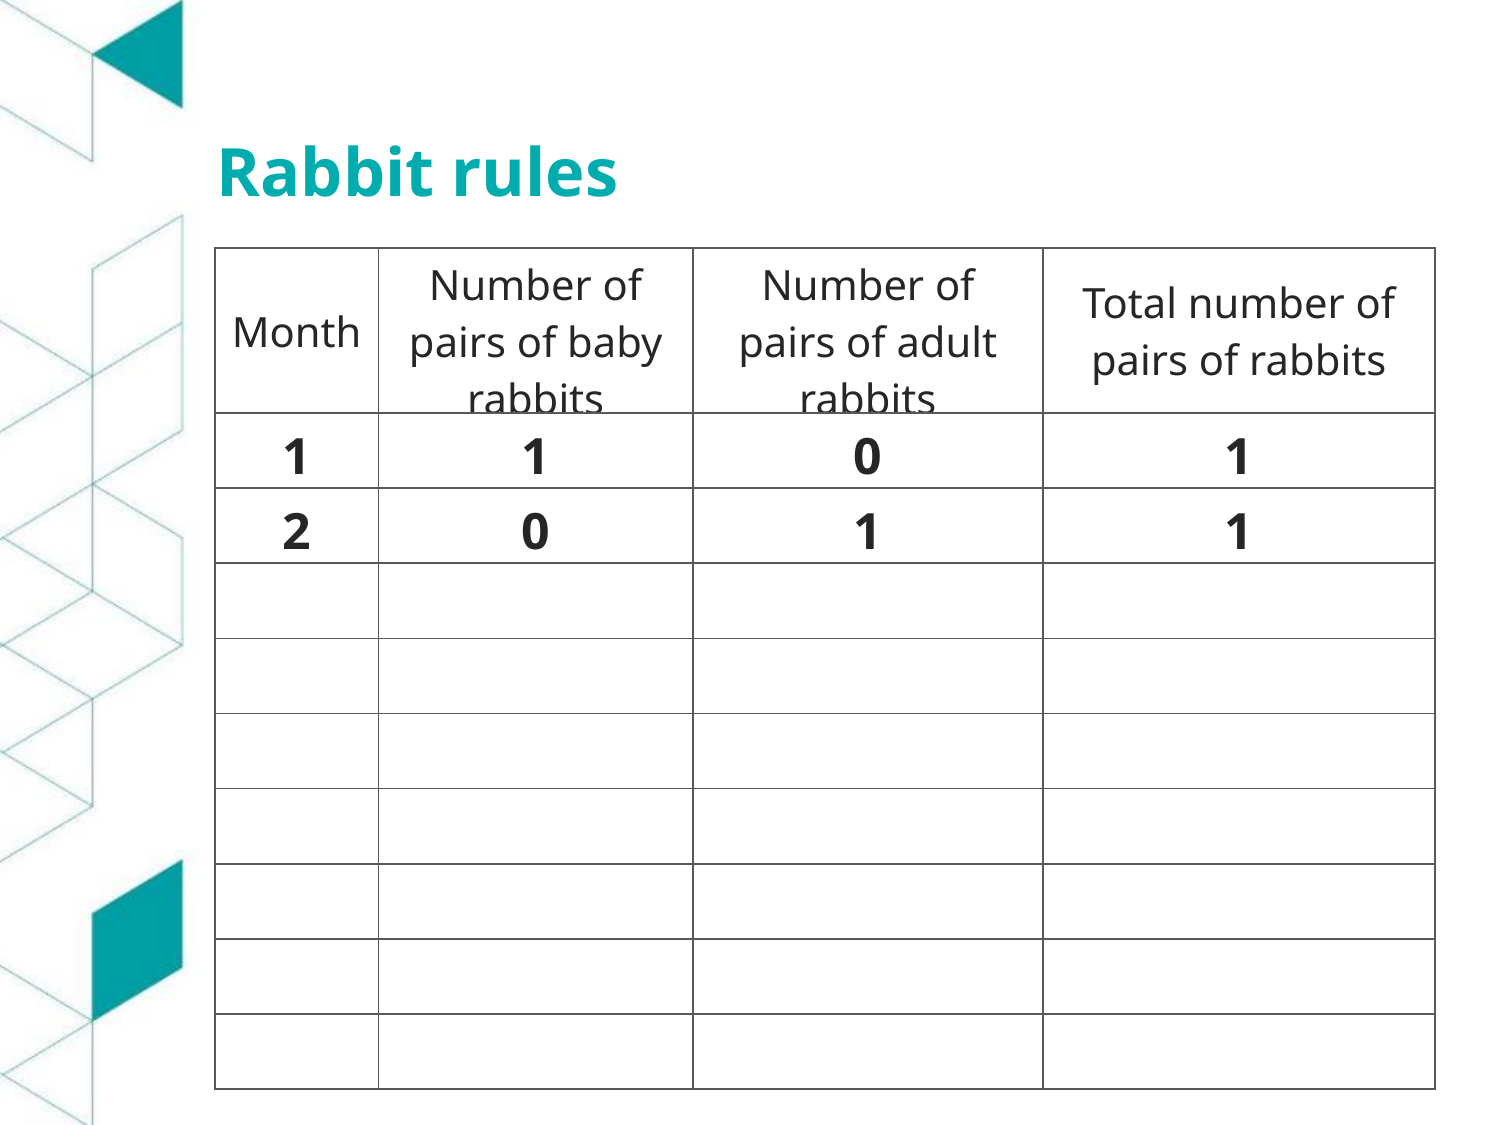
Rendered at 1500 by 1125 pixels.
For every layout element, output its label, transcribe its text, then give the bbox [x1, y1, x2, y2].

table_cell [379, 940, 692, 1013]
table_cell [216, 714, 378, 788]
table_cell [694, 940, 1042, 1013]
table_cell [379, 714, 692, 788]
table_cell [379, 1015, 692, 1088]
table_cell 1 [216, 414, 378, 487]
table_header Total number of pairs of rabbits [1044, 249, 1434, 412]
table_cell [216, 940, 378, 1013]
table_cell [694, 865, 1042, 938]
table_cell [694, 1015, 1042, 1088]
table_cell [1044, 1015, 1112, 1088]
table_cell [216, 1015, 378, 1088]
table_cell [694, 564, 1042, 638]
table_cell [379, 865, 692, 938]
picture [0, 0, 215, 1125]
text_box Rabbit rules [215, 122, 1149, 218]
table_cell [1044, 789, 1434, 863]
table_cell 0 [694, 414, 1042, 487]
table_cell [216, 865, 378, 938]
table_cell 1 [694, 489, 1042, 562]
table_cell 1 [379, 414, 692, 487]
table_cell [379, 564, 692, 638]
table_cell [1044, 940, 1434, 1013]
table_cell [694, 639, 1042, 713]
table_cell [379, 639, 692, 713]
table_cell [694, 789, 1042, 863]
table_header Number of pairs of adult rabbits [694, 249, 1042, 412]
table_cell 1 [1044, 414, 1434, 487]
table_cell [379, 789, 692, 863]
table_cell [1044, 714, 1434, 788]
table_header Month [216, 249, 378, 412]
table_cell [1044, 564, 1434, 638]
table_cell [216, 789, 378, 863]
table_cell [1044, 639, 1434, 713]
table_cell [216, 639, 378, 713]
table_cell 1 [1044, 489, 1434, 562]
picture [1112, 975, 1436, 1102]
table_cell 0 [379, 489, 692, 562]
table_header Number of pairs of baby rabbits [379, 249, 692, 412]
table_cell 2 [216, 489, 378, 562]
table_cell [694, 714, 1042, 788]
table_cell [216, 564, 378, 638]
table_cell [1044, 865, 1434, 938]
